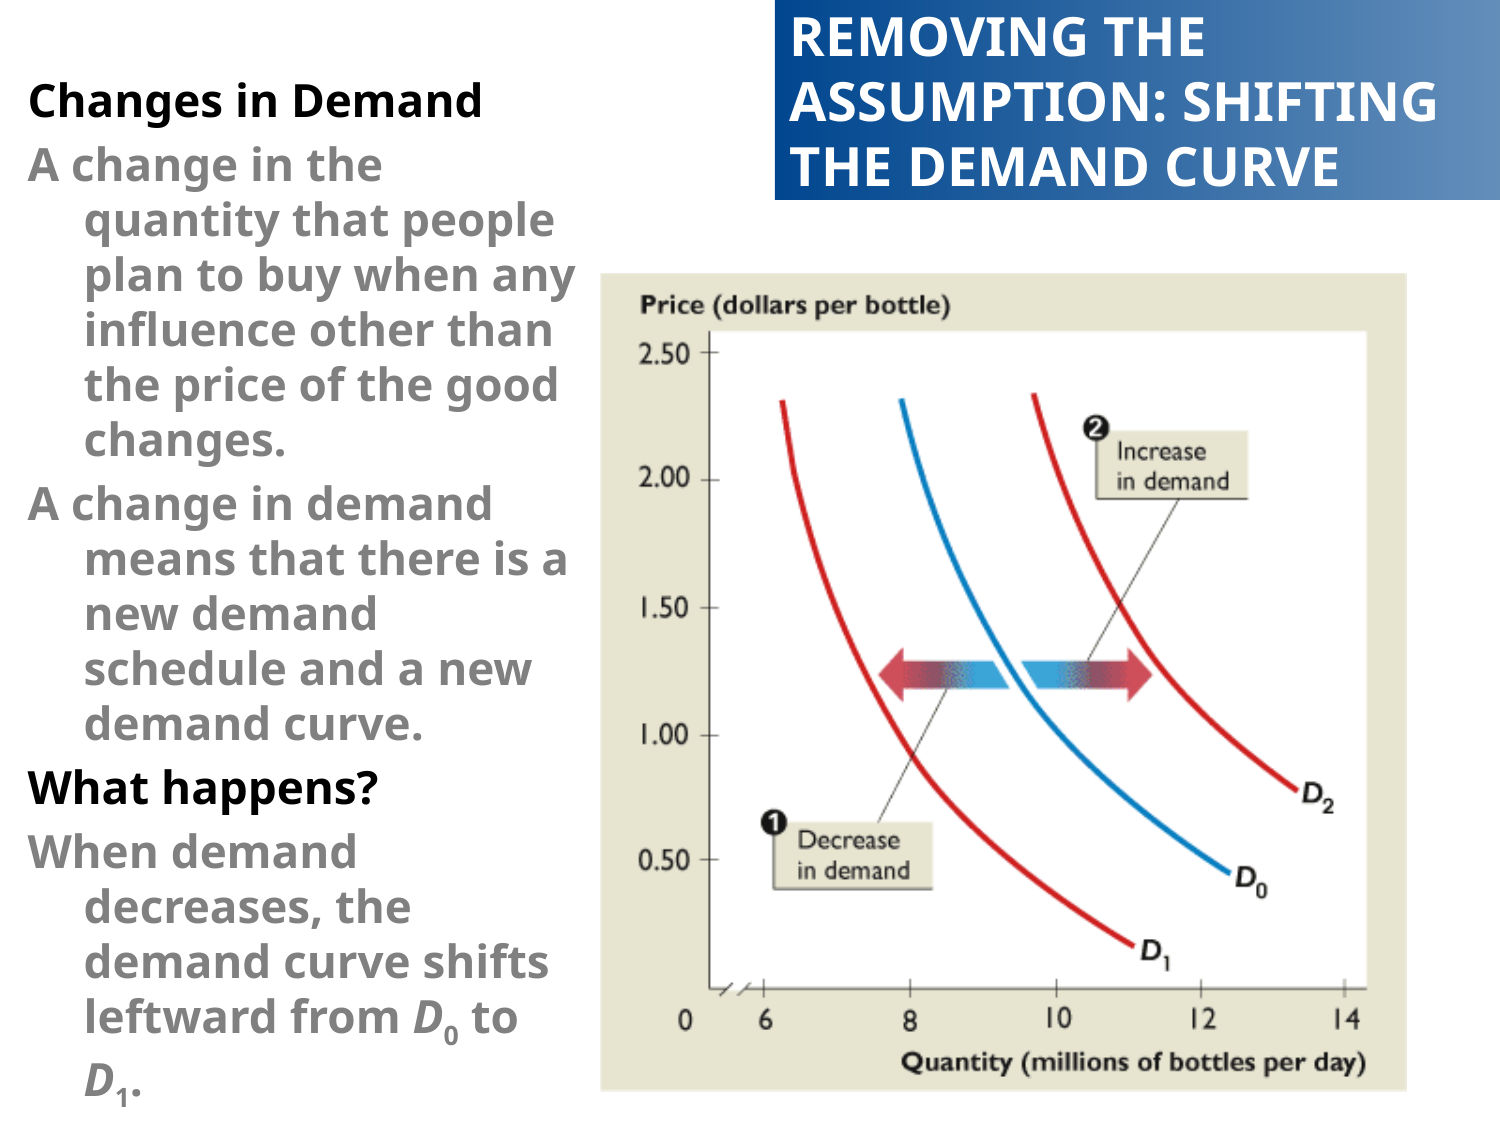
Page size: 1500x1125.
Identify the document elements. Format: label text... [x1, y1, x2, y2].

title REMOVING THE ASSUMPTION: SHIFTING THE DEMAND CURVE [774, 0, 1500, 201]
list Changes in Demand A change in the quantity that people plan to buy when any influence other than the price of the good changes. A change in demand means that there is a new demand schedule and a new demand curve. What happens? When demand decreases, the demand curve shifts leftward from D0 to D1. When demand increases, the demand curve shifts rightward from D0 to D2. [12, 0, 601, 801]
picture [599, 273, 1407, 1092]
text_box [12, 801, 593, 1063]
